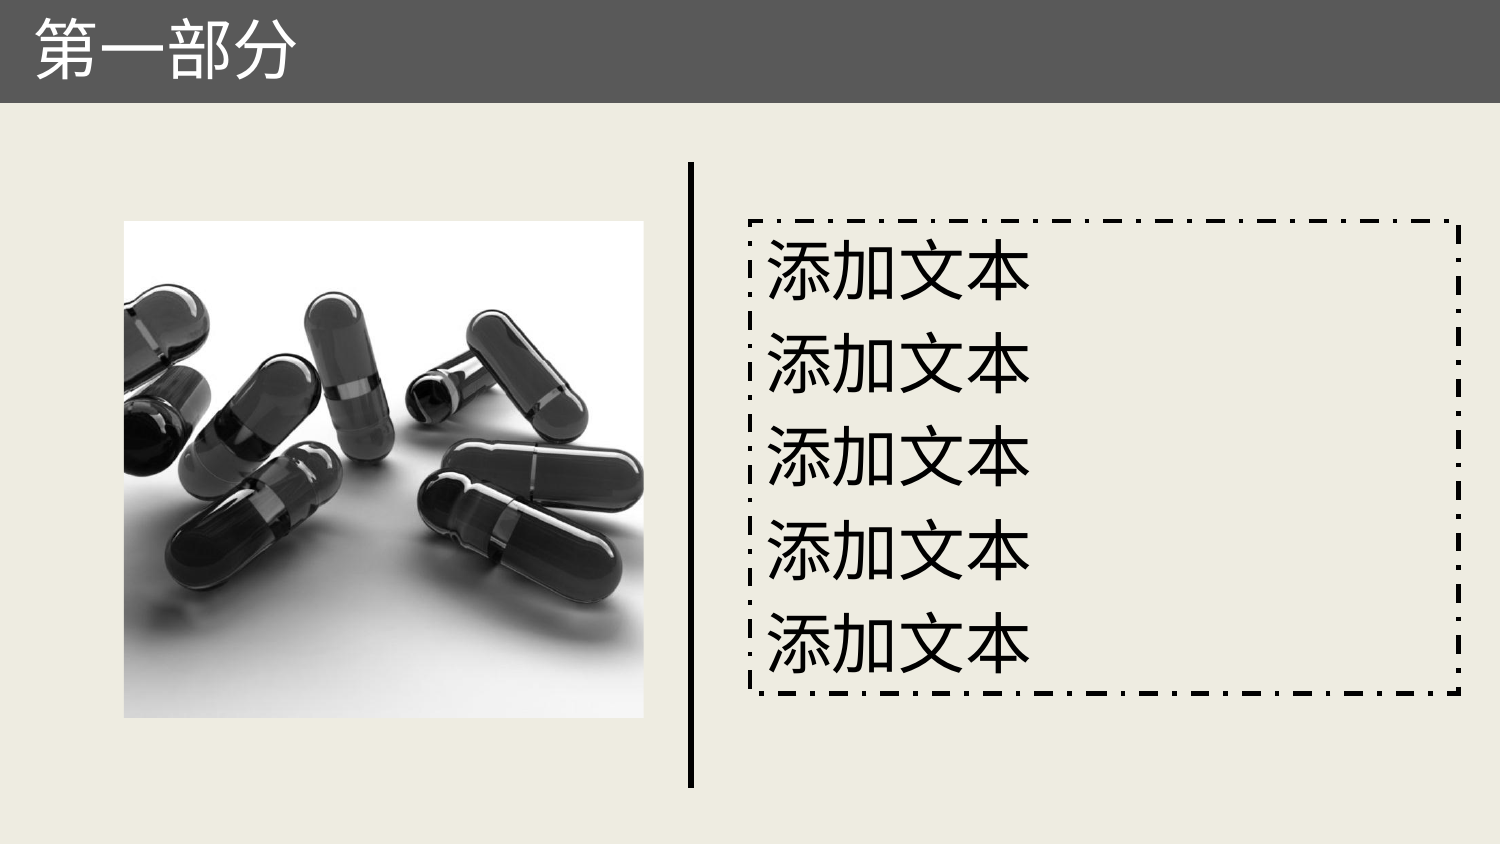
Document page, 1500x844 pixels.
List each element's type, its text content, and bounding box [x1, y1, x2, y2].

picture [123, 220, 644, 718]
list 添加文本 添加文本 添加文本 添加文本 添加文本 [748, 219, 1461, 696]
list 第一部分 [17, 0, 951, 103]
